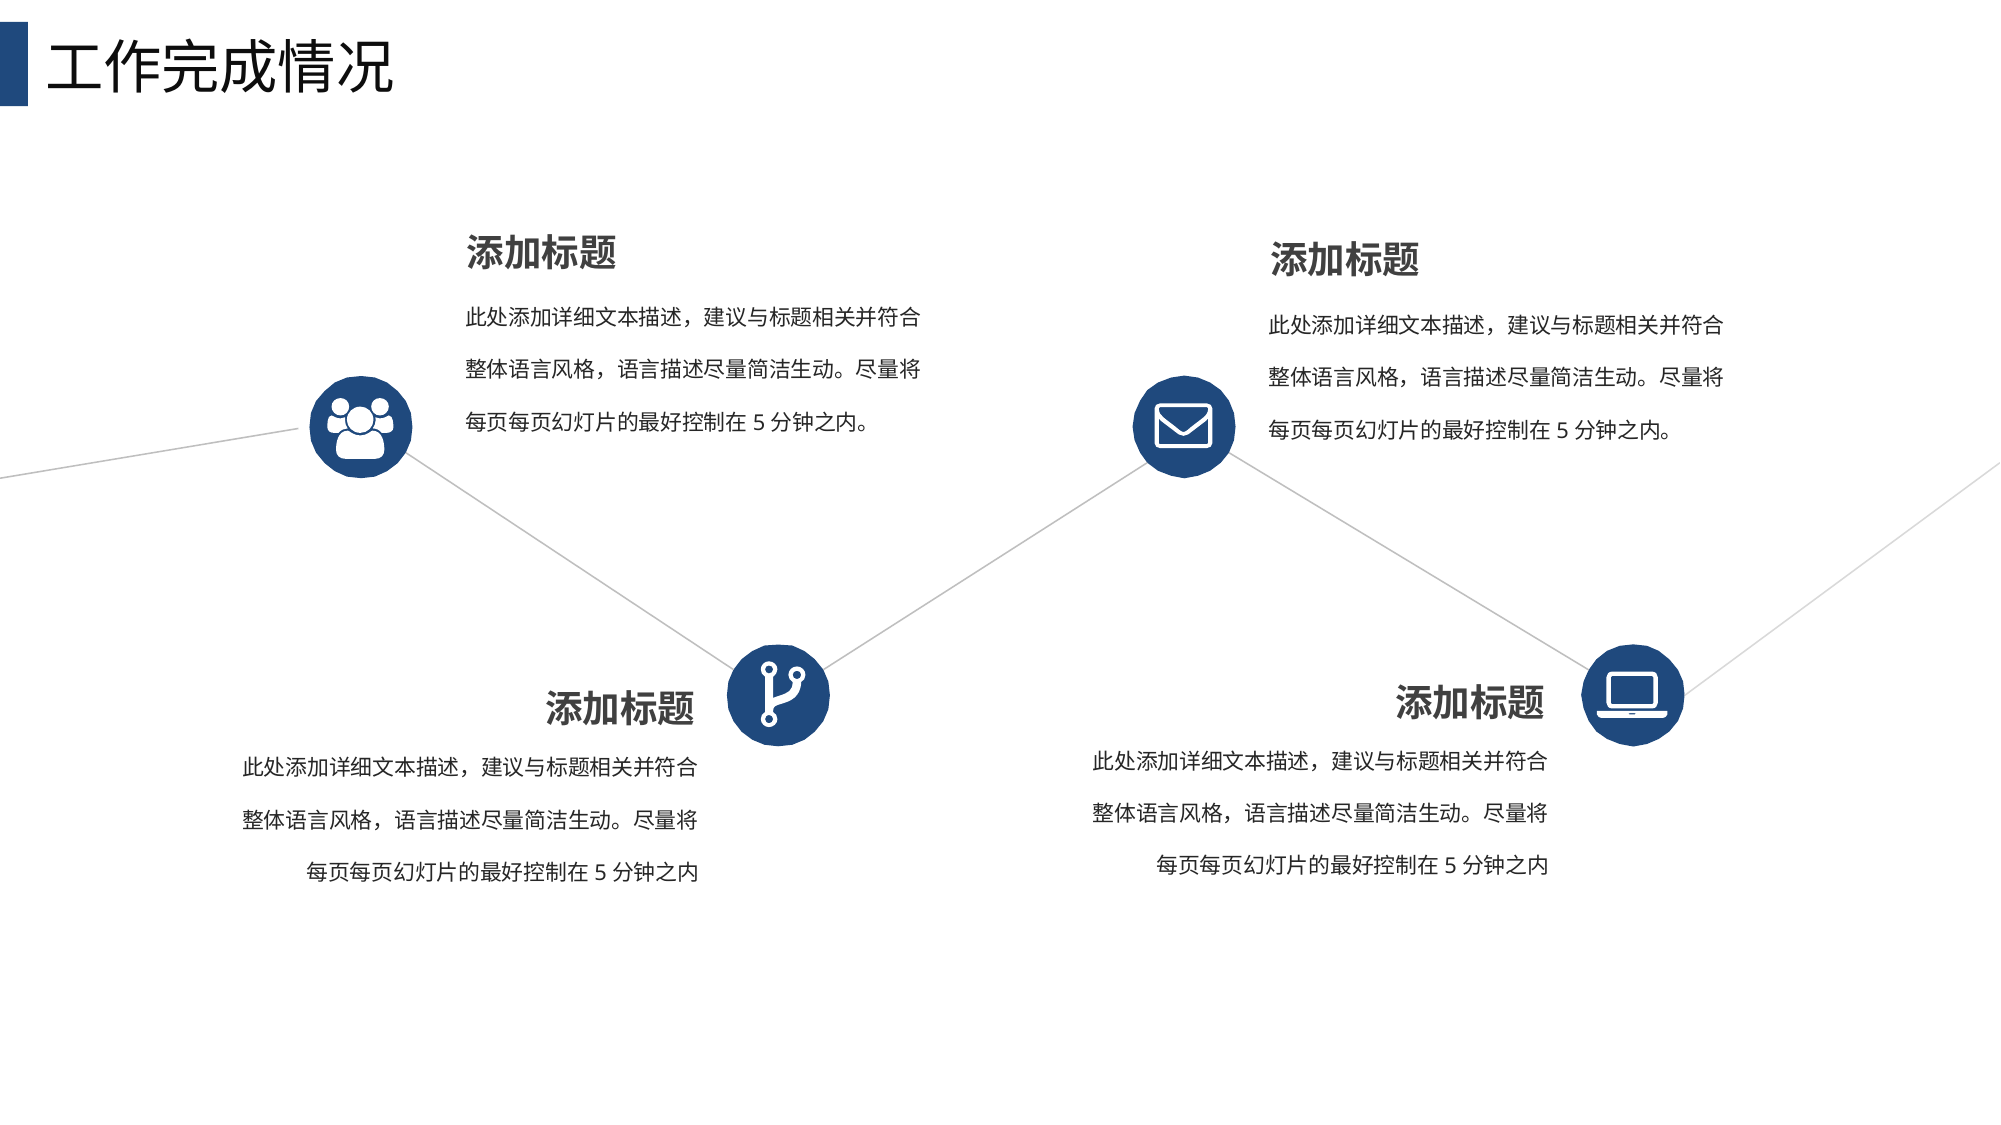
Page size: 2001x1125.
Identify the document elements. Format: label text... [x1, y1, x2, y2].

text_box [1013, 244, 1737, 503]
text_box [1669, 462, 2000, 660]
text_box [1580, 644, 1685, 747]
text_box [1080, 687, 1550, 939]
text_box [0, 428, 204, 479]
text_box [1228, 512, 1589, 671]
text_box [405, 503, 734, 670]
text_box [823, 462, 1148, 670]
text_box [230, 693, 700, 946]
text_box [0, 20, 30, 108]
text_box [726, 644, 831, 747]
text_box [209, 237, 934, 495]
text_box 工作完成情况 [0, 21, 879, 125]
